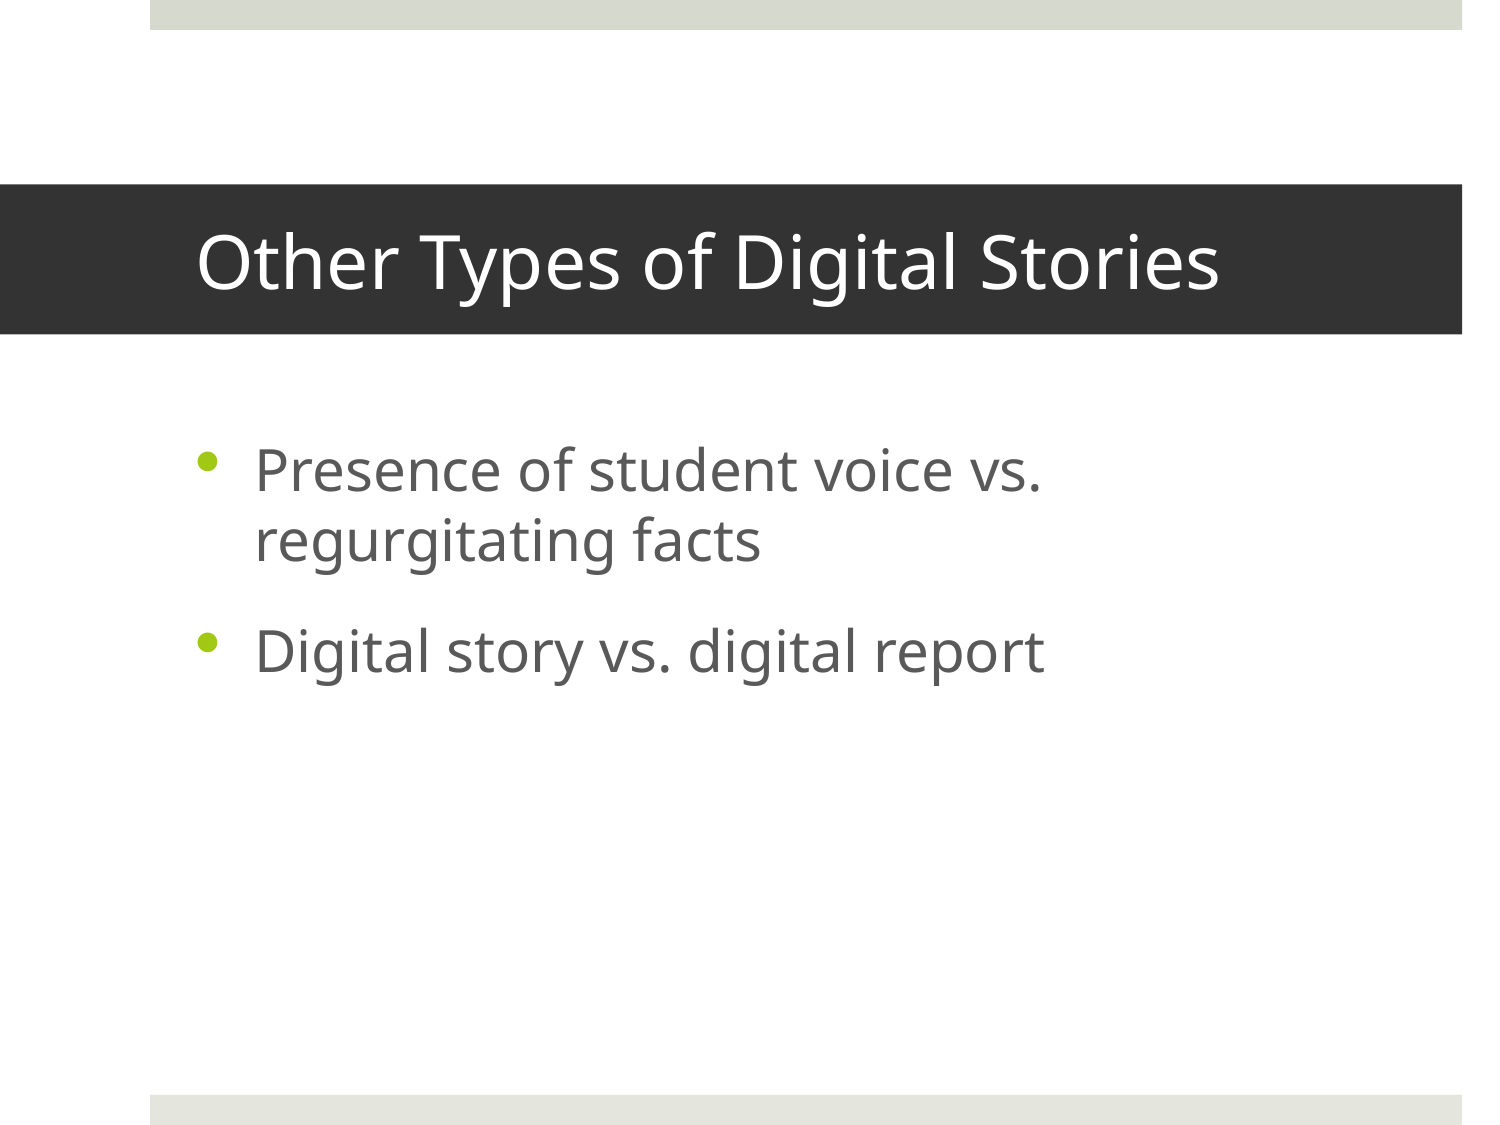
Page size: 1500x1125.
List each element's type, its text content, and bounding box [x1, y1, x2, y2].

list Presence of student voice vs. regurgitating facts Digital story vs. digital report [182, 425, 1432, 1028]
title Other Types of Digital Stories [0, 184, 1463, 335]
